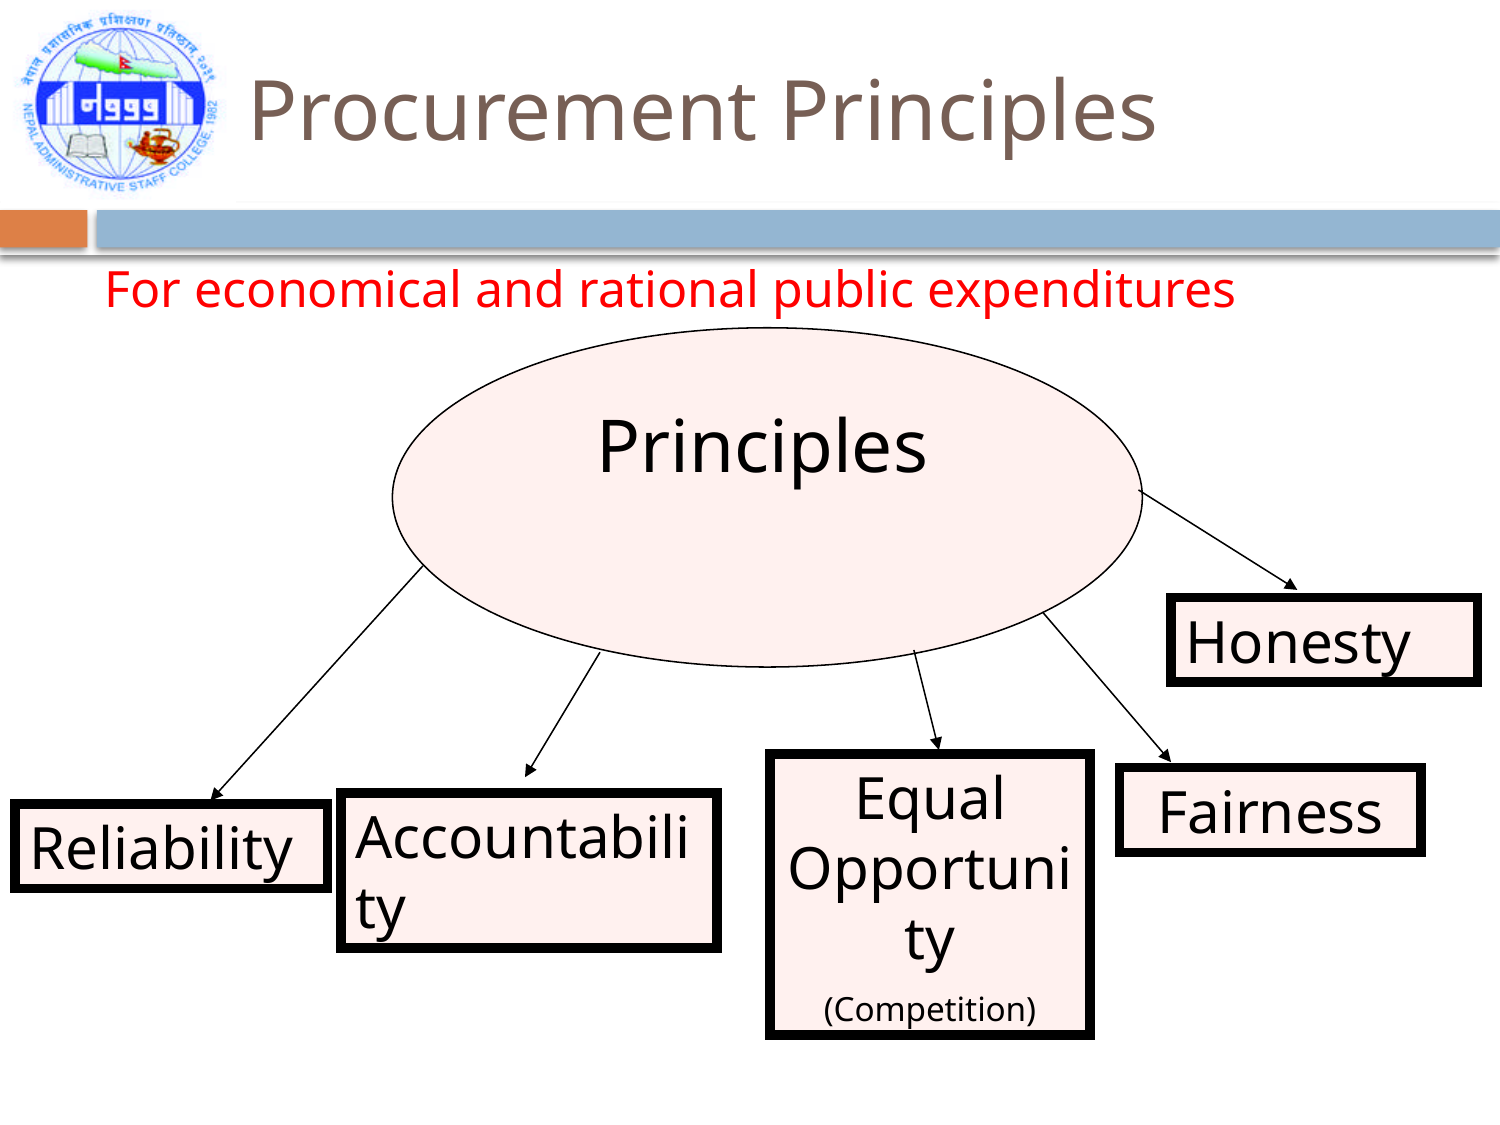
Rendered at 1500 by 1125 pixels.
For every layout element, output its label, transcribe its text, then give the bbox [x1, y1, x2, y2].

text_box [525, 652, 601, 778]
title Principles [450, 375, 1075, 513]
text_box [210, 565, 423, 801]
text_box Honesty [1171, 597, 1478, 683]
text_box Procurement Principles [232, 25, 1454, 188]
text_box [392, 400, 1143, 668]
text_box [507, 327, 1028, 375]
text_box [913, 649, 942, 751]
text_box For economical and rational public expenditures [89, 249, 1257, 325]
text_box Reliability [14, 804, 328, 889]
text_box [1042, 611, 1172, 763]
text_box [1138, 489, 1298, 590]
text_box Fairness [1119, 767, 1422, 853]
picture [1, 0, 236, 208]
text_box Equal Opportunity (Competition) [769, 753, 1091, 1036]
text_box Accountability [340, 793, 717, 948]
